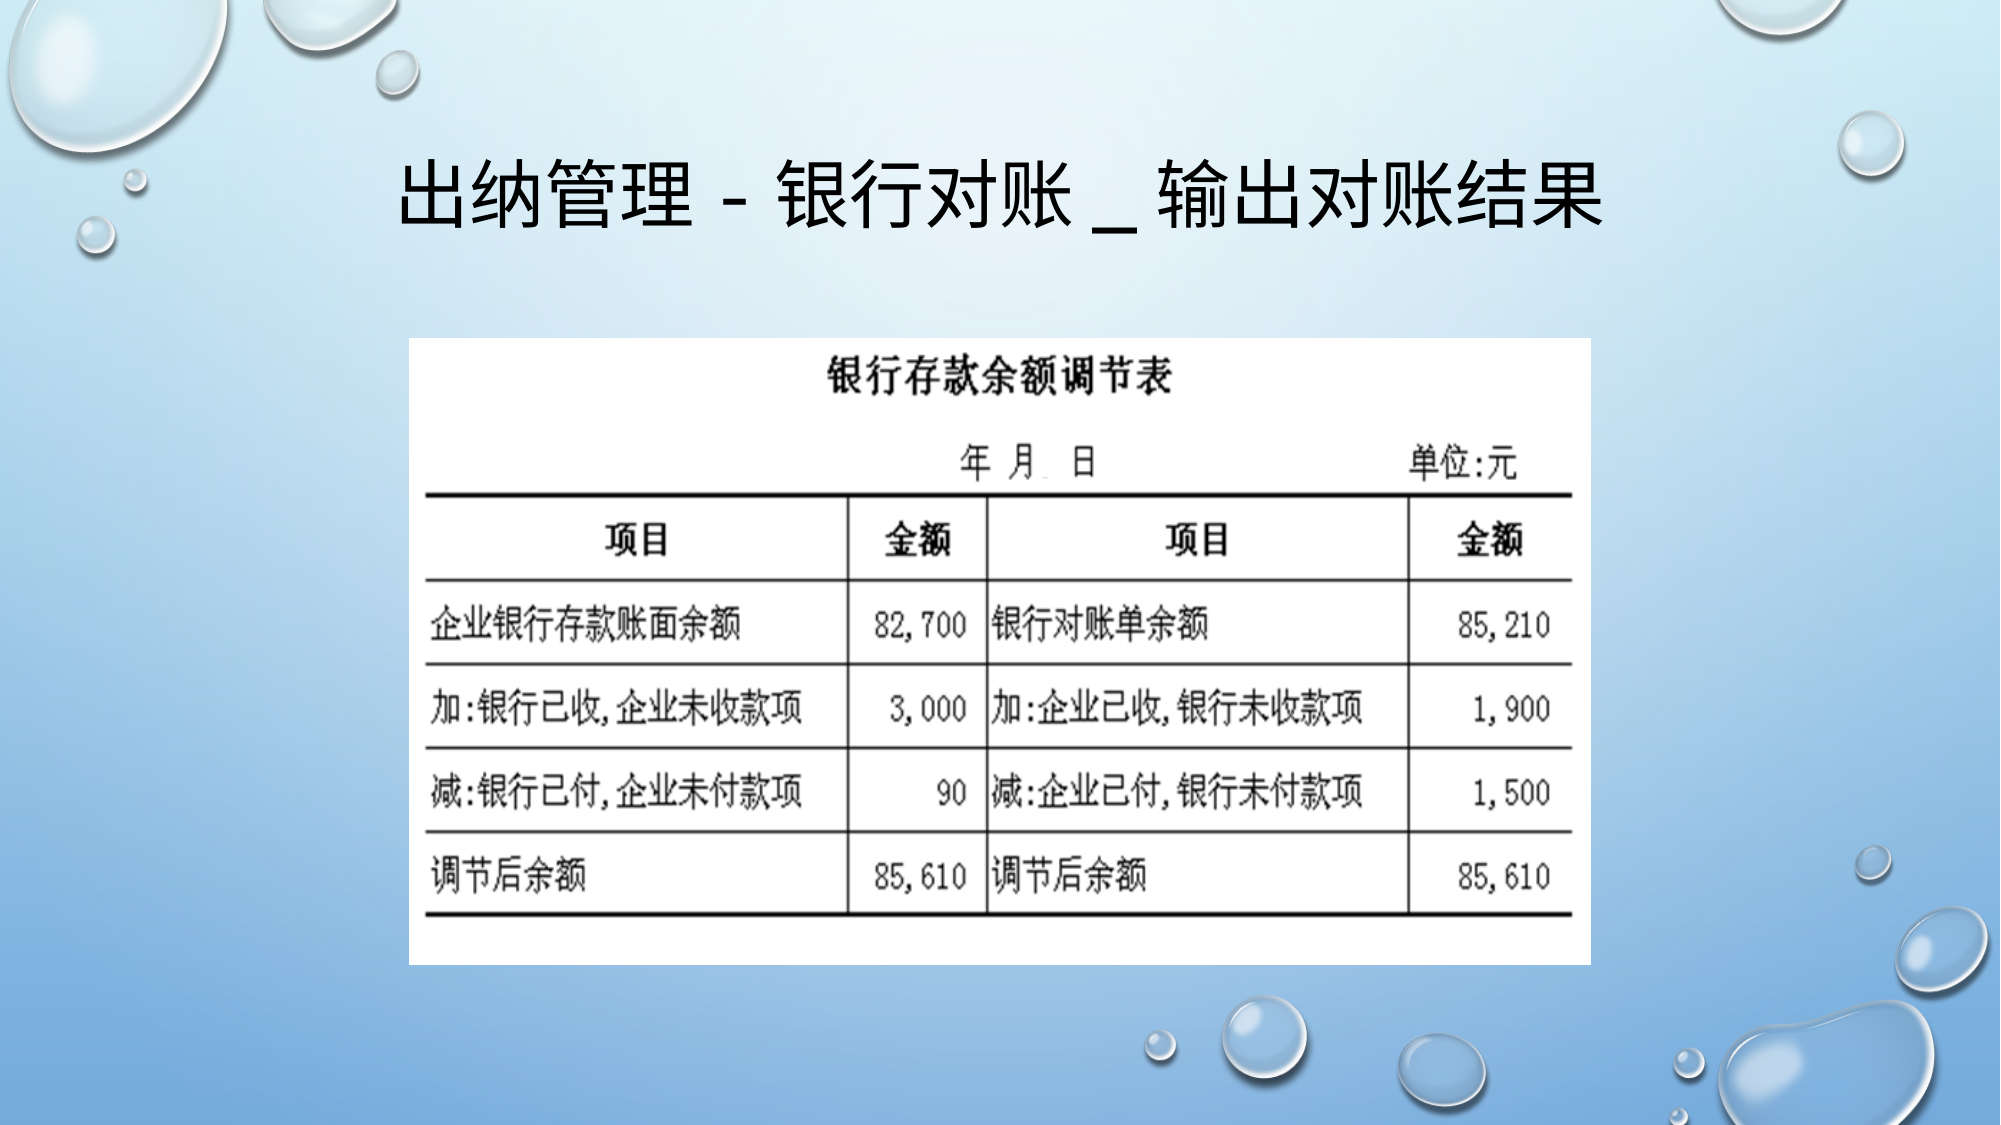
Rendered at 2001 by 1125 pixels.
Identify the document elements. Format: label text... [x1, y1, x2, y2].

title 出纳管理-银行对账_输出对账结果 [149, 67, 1851, 329]
picture [0, 0, 2000, 1125]
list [408, 338, 1592, 966]
